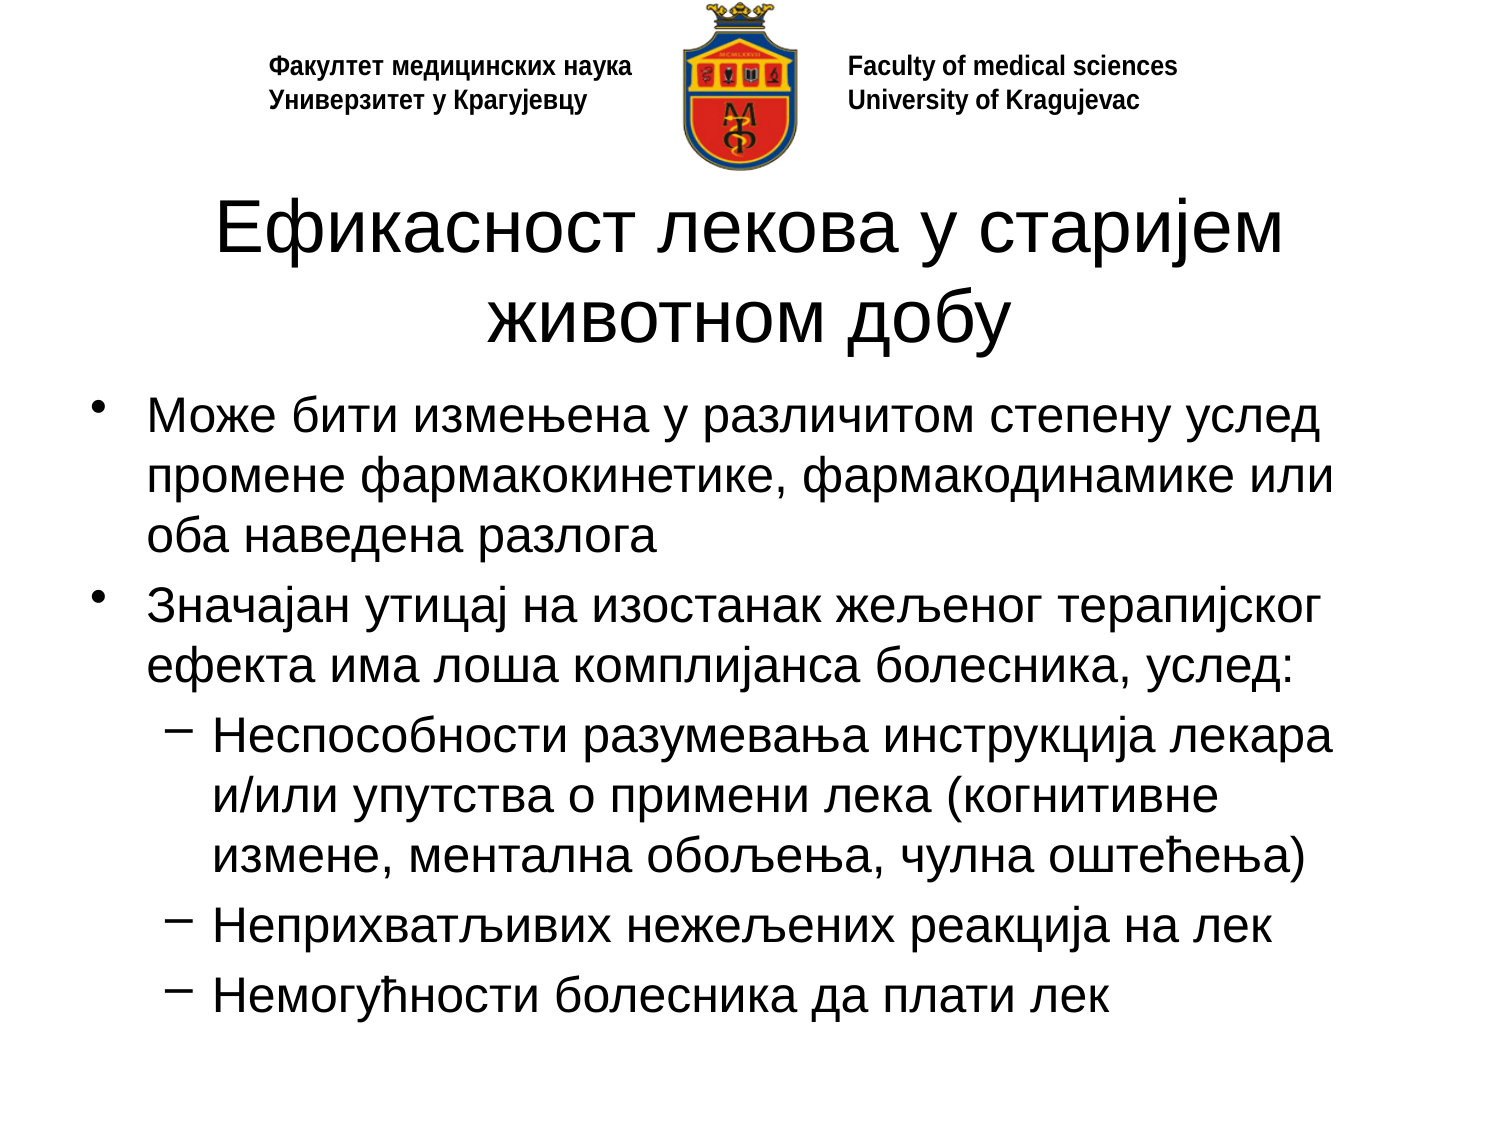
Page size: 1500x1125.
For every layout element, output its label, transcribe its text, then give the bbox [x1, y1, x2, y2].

list Може бити измењена у различитом степену услед промене фармакокинетике, фармакодинамике или оба наведена разлога Значајан утицај на изостанак жељеног терапијског ефекта има лоша комплијанса болесника, услед: Неспособности разумевања инструкција лекара и/или упутства о примени лека (когнитивне измене, ментална обољења, чулна оштећења) Неприхватљивих нежељених реакција на лек Немогућности болесника да плати лек [74, 374, 1426, 1118]
title Ефикасност лекова у старијем животном добу [74, 173, 1426, 362]
